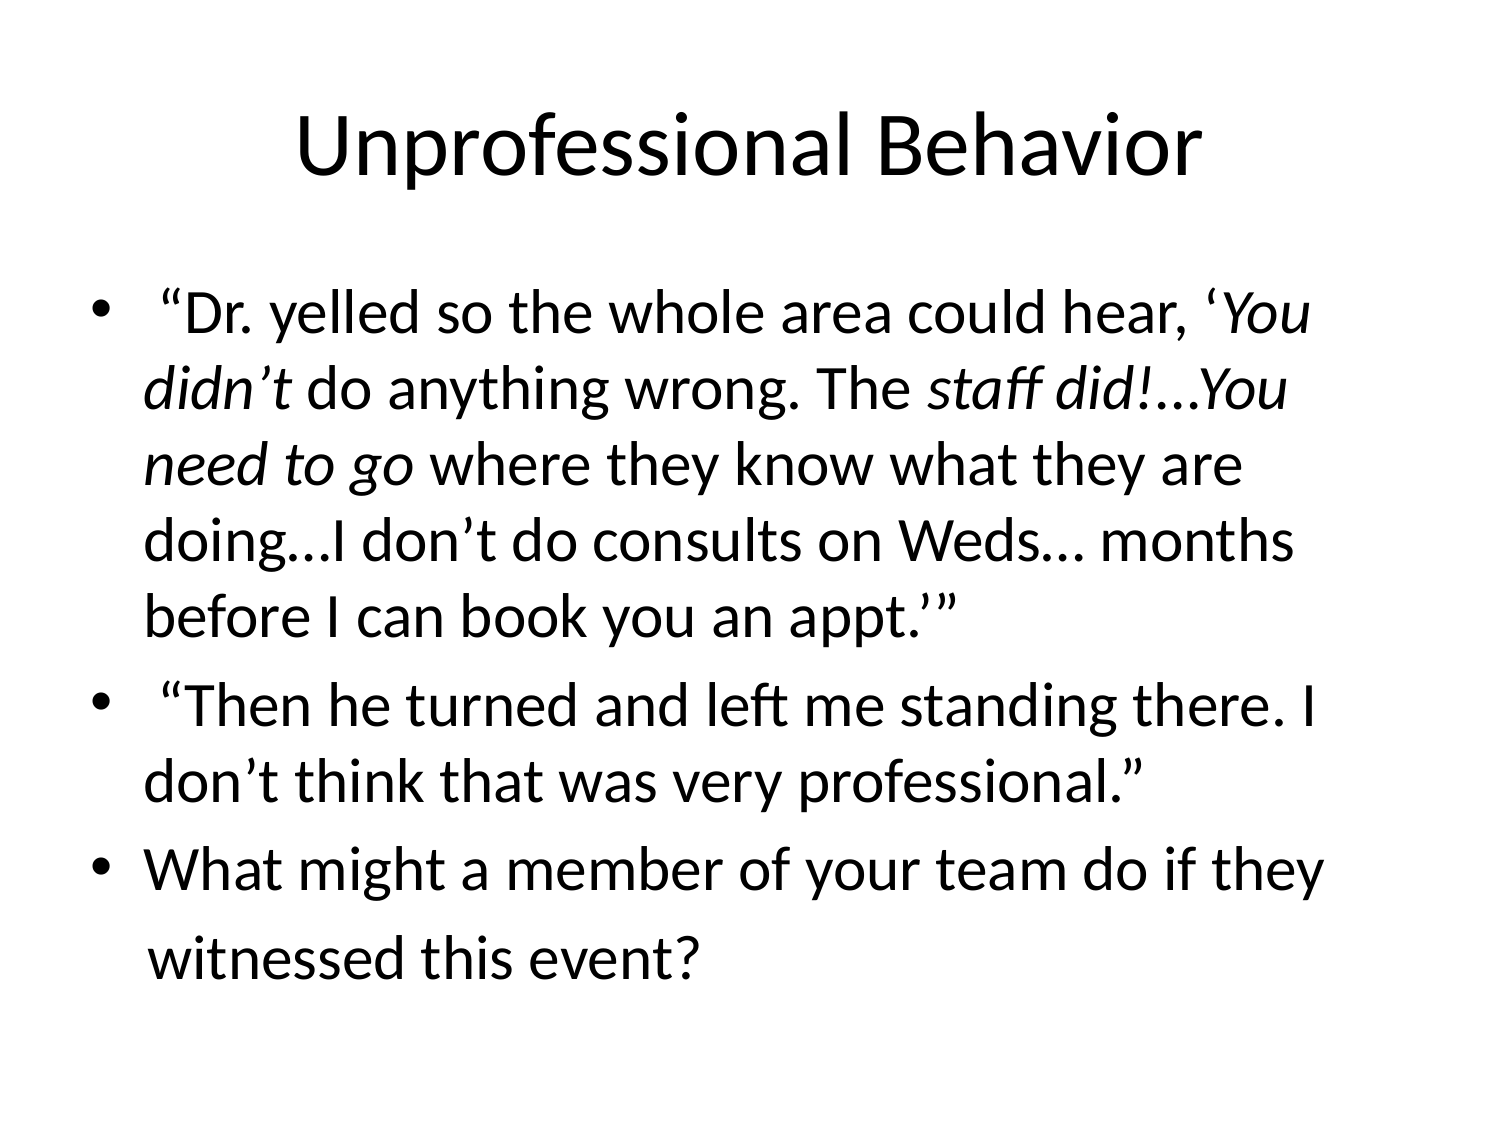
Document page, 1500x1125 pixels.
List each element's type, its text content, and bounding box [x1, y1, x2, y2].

title Unprofessional Behavior [75, 45, 1425, 233]
list “Dr. yelled so the whole area could hear, ‘You didn’t do anything wrong. The staff did!...You need to go where they know what they are doing…I don’t do consults on Weds… months before I can book you an appt.’” “Then he turned and left me standing there. I don’t think that was very professional.” What might a member of your team do if they witnessed this event? [75, 262, 1425, 1005]
